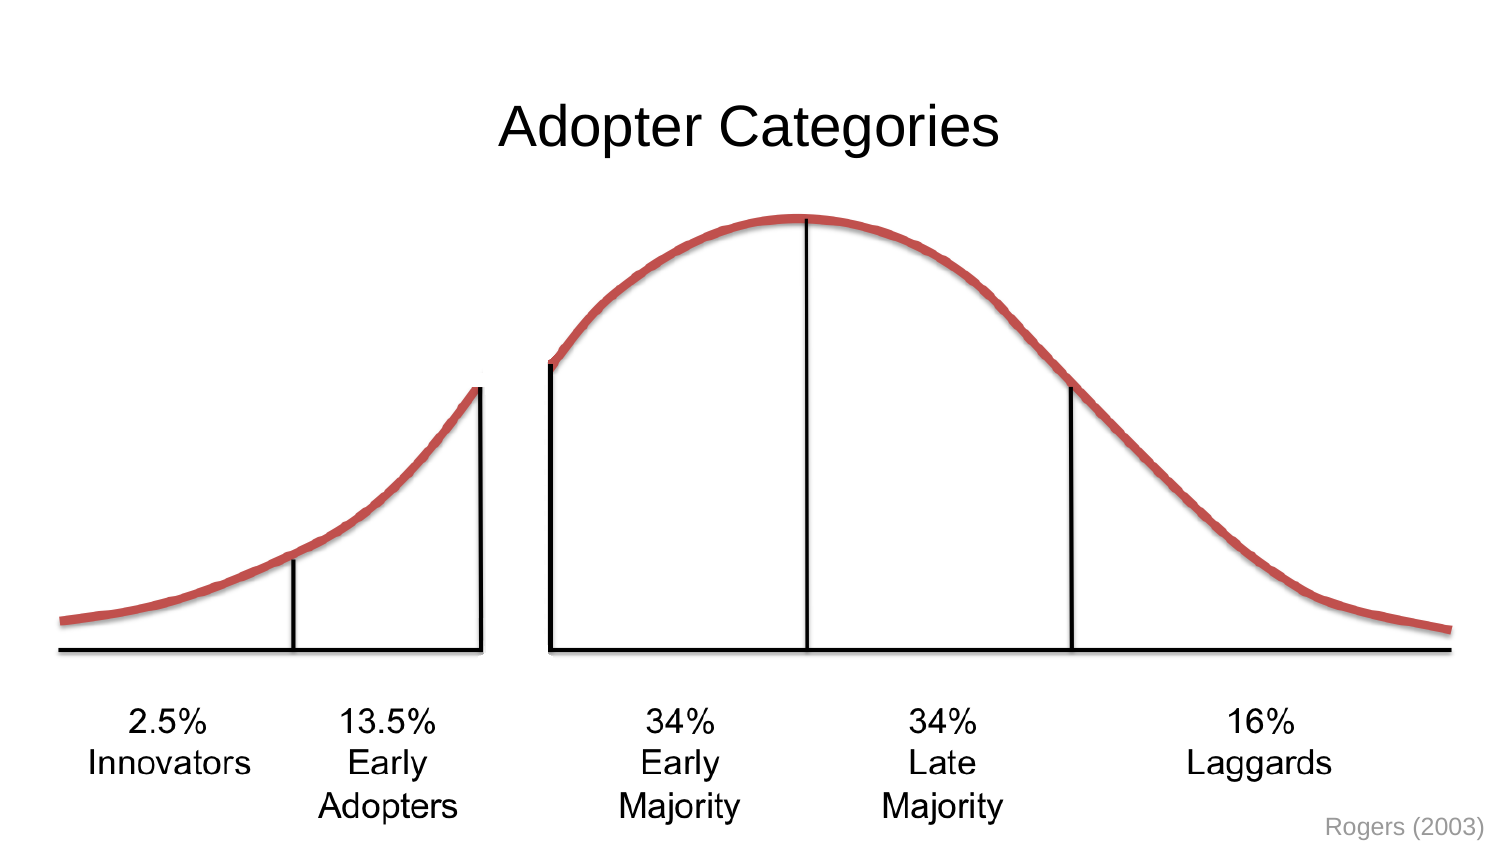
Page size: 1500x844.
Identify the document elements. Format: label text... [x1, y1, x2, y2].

title Adopter Categories [51, 72, 1449, 167]
picture [50, 211, 1458, 833]
text_box Rogers (2003) [1173, 795, 1500, 844]
